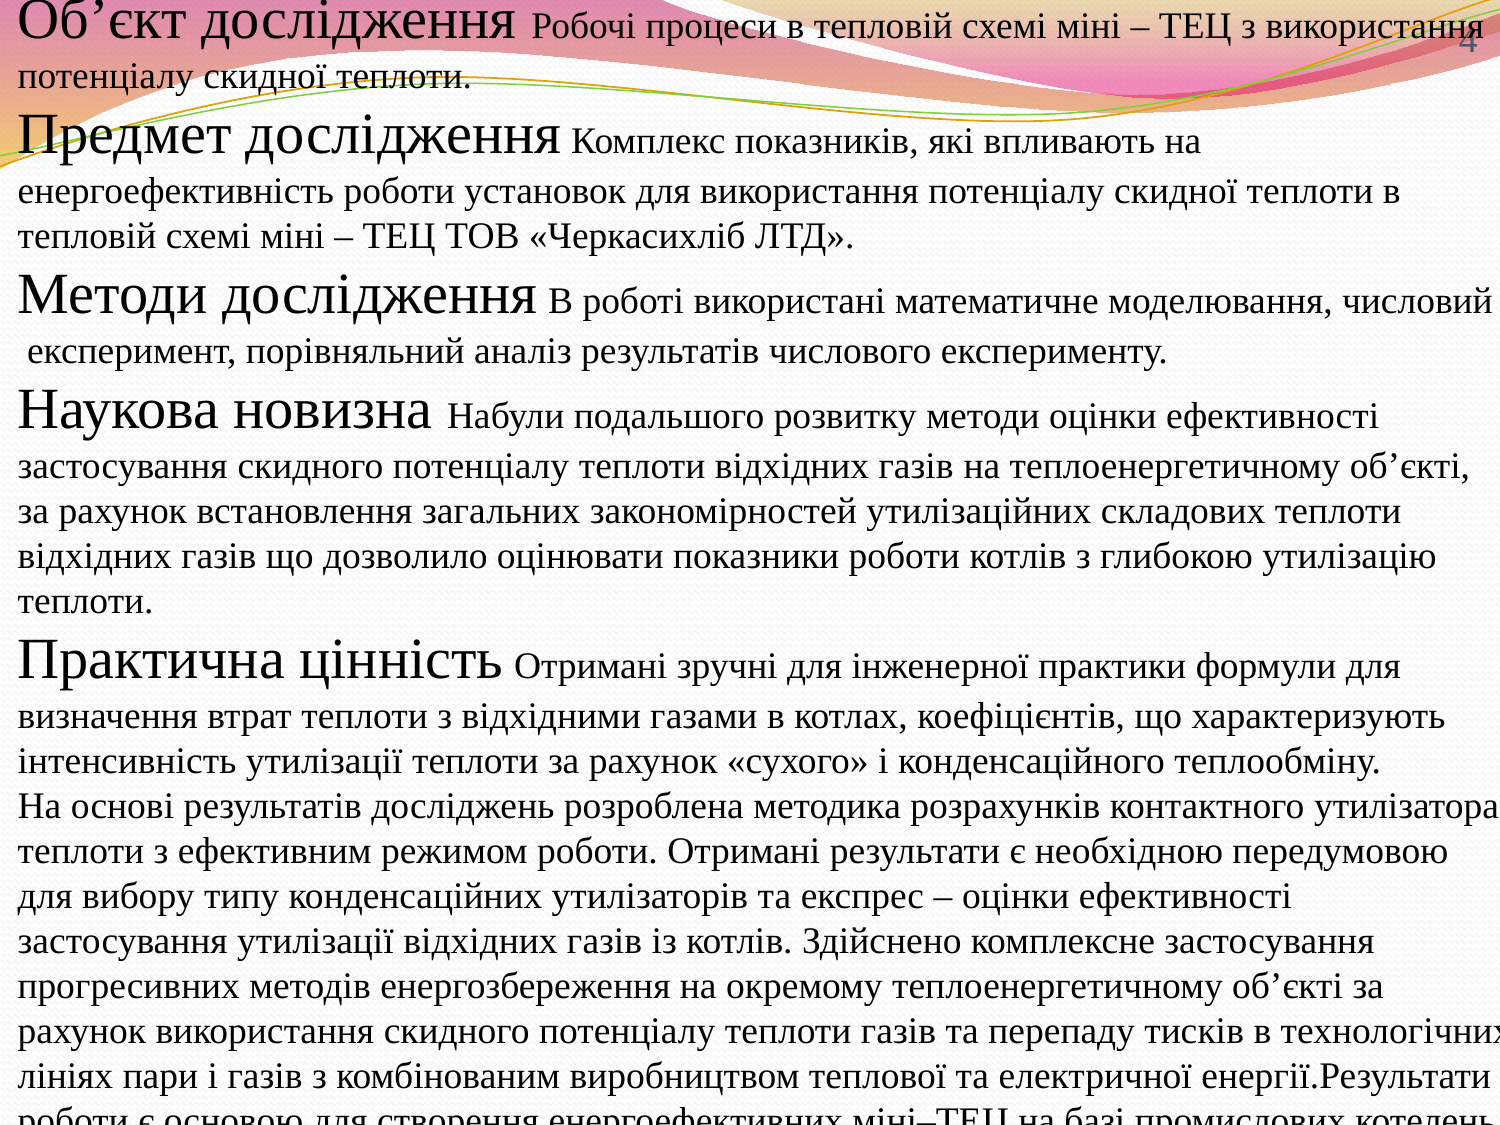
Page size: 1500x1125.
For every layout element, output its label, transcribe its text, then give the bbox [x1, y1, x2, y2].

text_box Об’єкт дослідження Робочі процеси в тепловій схемі міні – ТЕЦ з використання потенціалу скидної теплоти. Предмет дослідження Комплекс показників, які впливають на енергоефективність роботи установок для використання потенціалу скидної теплоти в тепловій схемі міні – ТЕЦ ТОВ «Черкасихліб ЛТД». Методи дослідження В роботі використані математичне моделювання, числовий експеримент, порівняльний аналіз результатів числового експерименту. Наукова новизна Набули подальшого розвитку методи оцінки ефективності застосування скидного потенціалу теплоти відхідних газів на теплоенергетичному об’єкті, за рахунок встановлення загальних закономірностей утилізаційних складових теплоти відхідних газів що дозволило оцінювати показники роботи котлів з глибокою утилізацію теплоти. Практична цінність Отримані зручні для інженерної практики формули для визначення втрат теплоти з відхідними газами в котлах, коефіцієнтів, що характеризують інтенсивність утилізації теплоти за рахунок «сухого» і конденсаційного теплообміну. На основі результатів досліджень розроблена методика розрахунків контактного утилізатора теплоти з ефективним режимом роботи. Отримані результати є необхідною передумовою для вибору типу конденсаційних утилізаторів та експрес – оцінки ефективності застосування утилізації відхідних газів із котлів. Здійснено комплексне застосування прогресивних методів енергозбереження на окремому теплоенергетичному об’єкті за рахунок використання скидного потенціалу теплоти газів та перепаду тисків в технологічних лініях пари і газів з комбінованим виробництвом теплової та електричної енергії.Результати роботи є основою для створення енергоефективних міні–ТЕЦ на базі промислових котелень. [2, 0, 1500, 1125]
